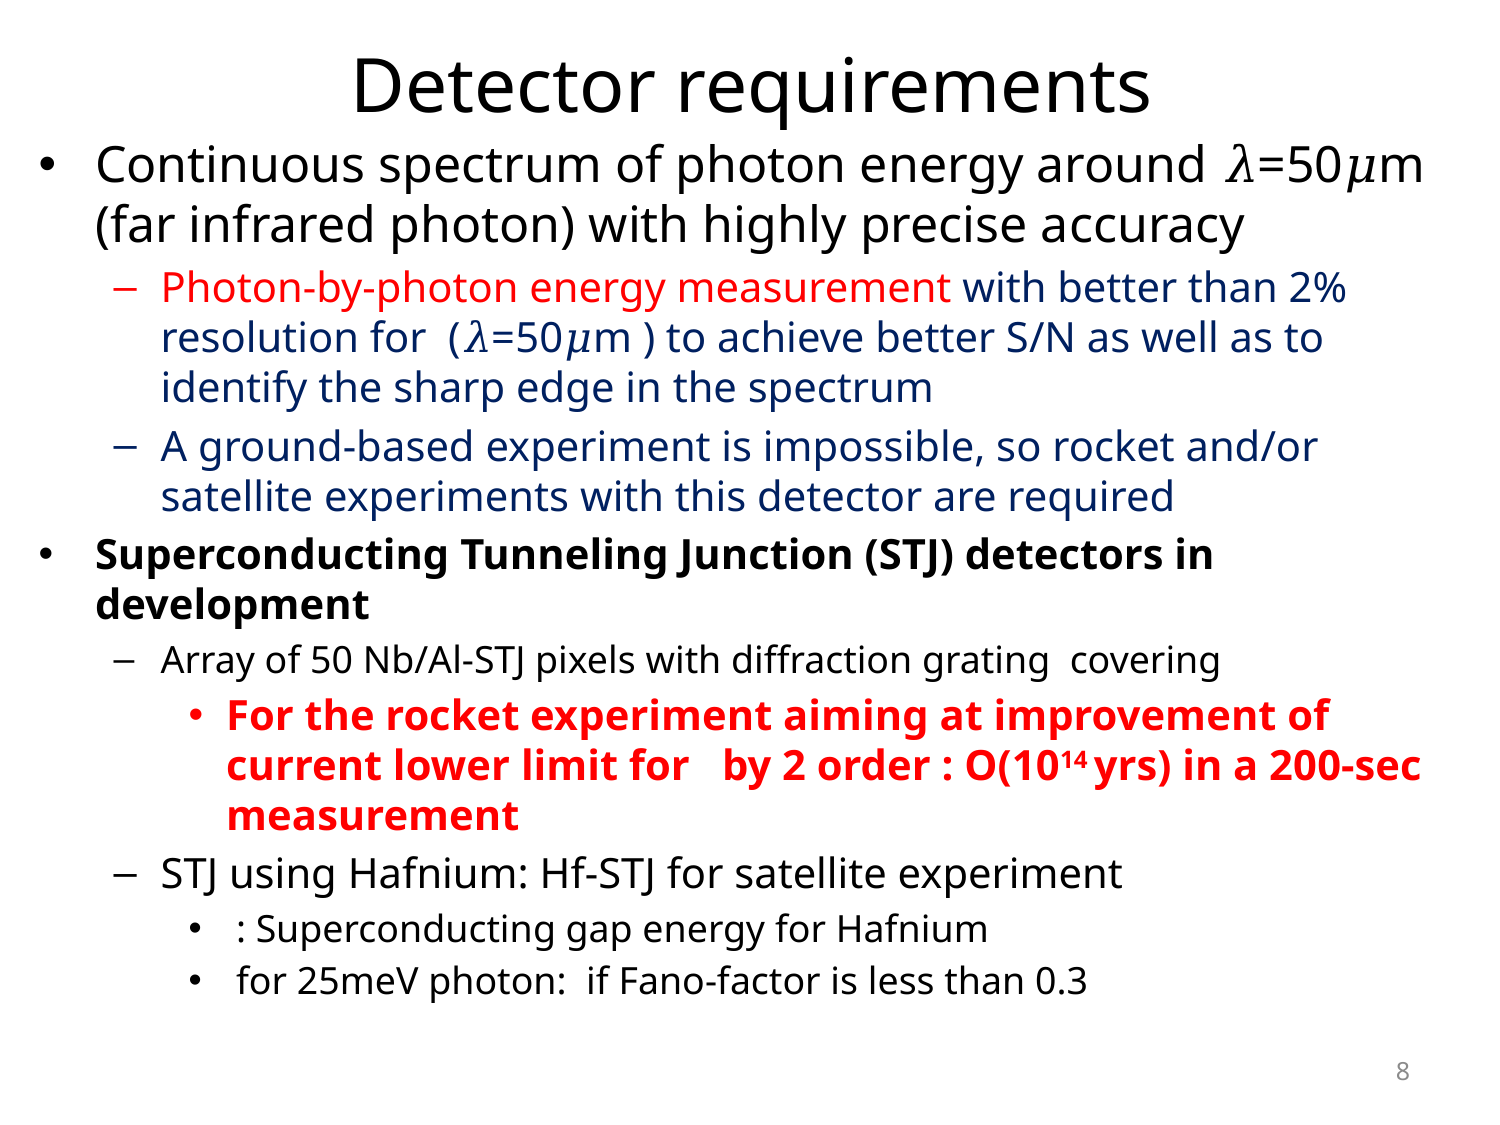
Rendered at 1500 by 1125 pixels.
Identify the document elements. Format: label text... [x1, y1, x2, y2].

title Detector requirements [76, 19, 1427, 147]
slide_number 8 [1074, 1042, 1425, 1103]
